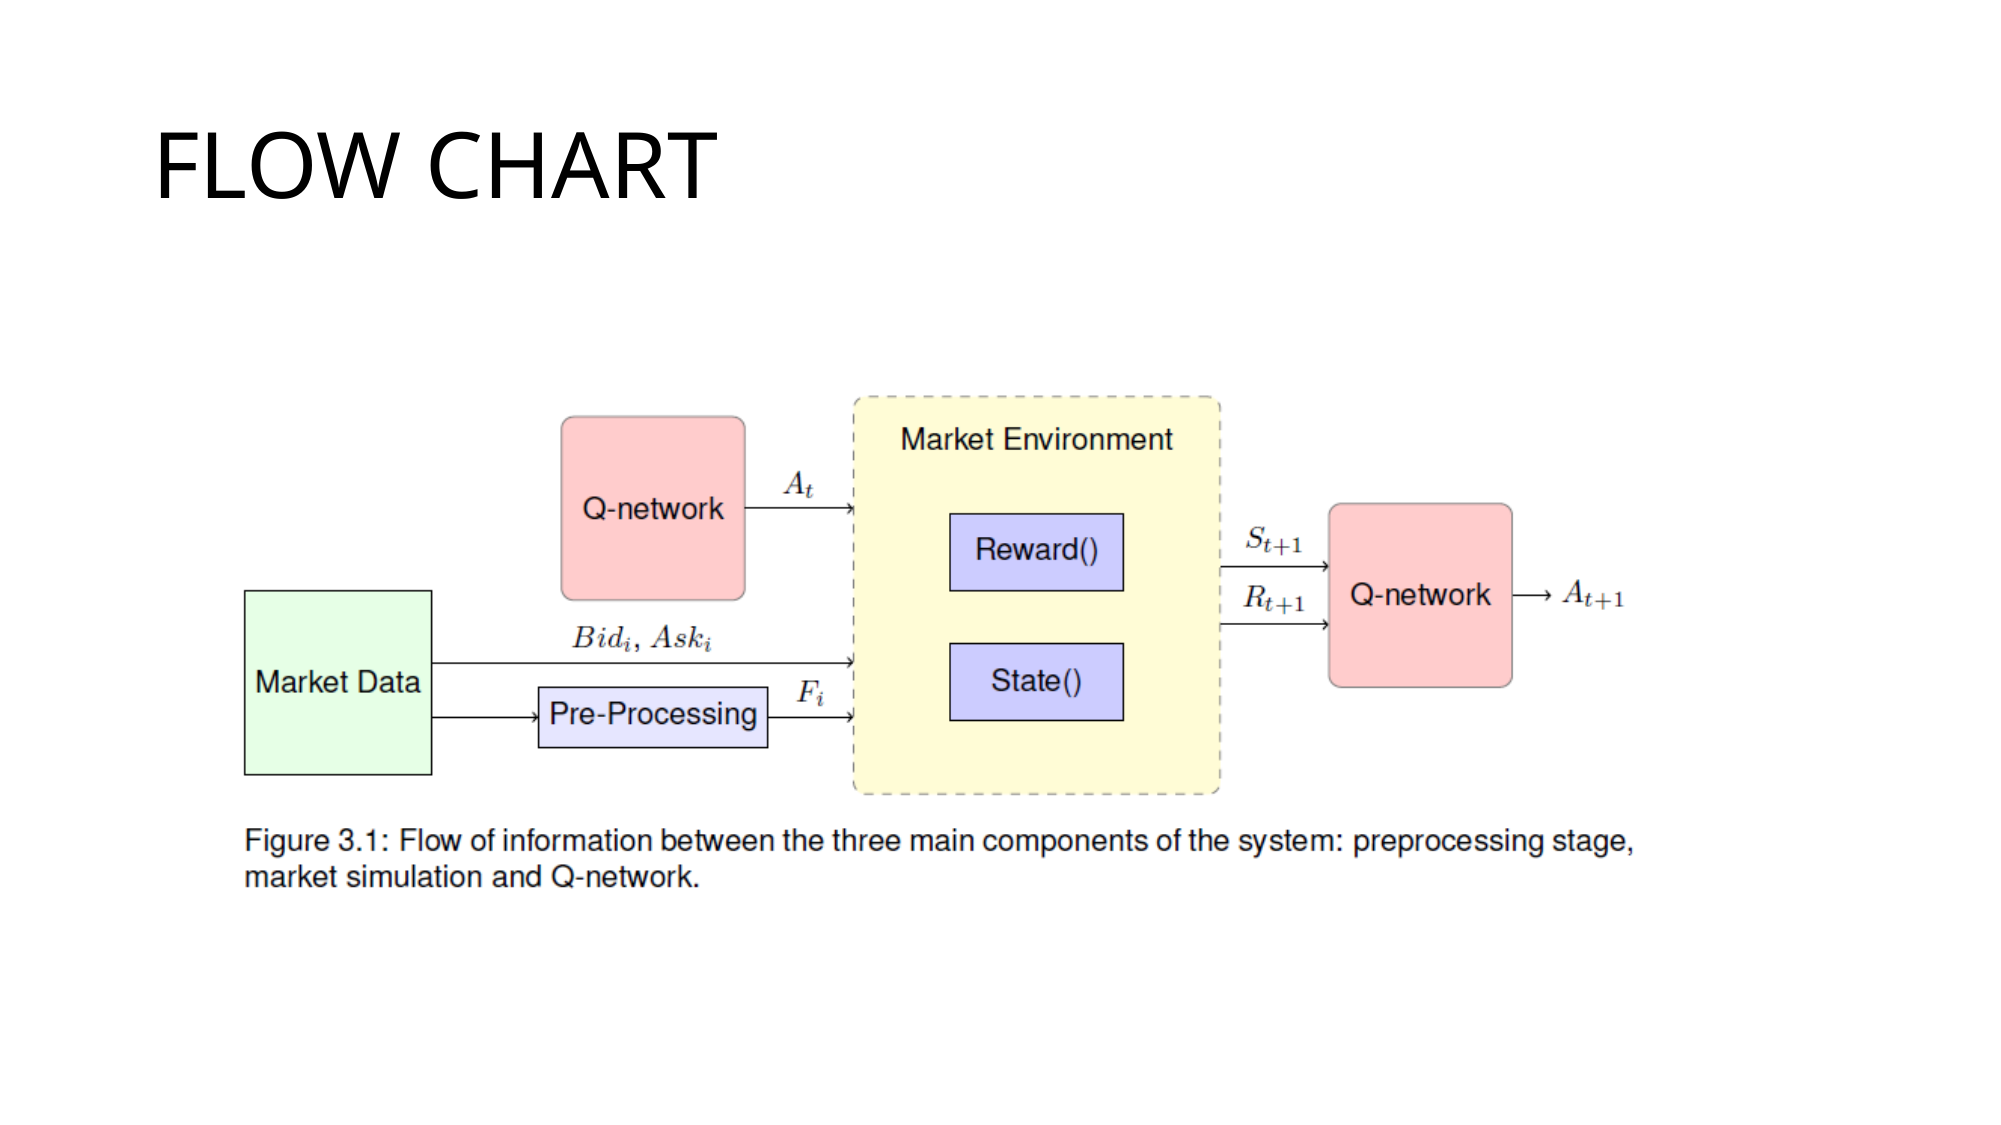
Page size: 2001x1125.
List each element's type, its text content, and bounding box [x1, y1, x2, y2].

title FLOW CHART [137, 59, 1863, 278]
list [186, 349, 1700, 916]
